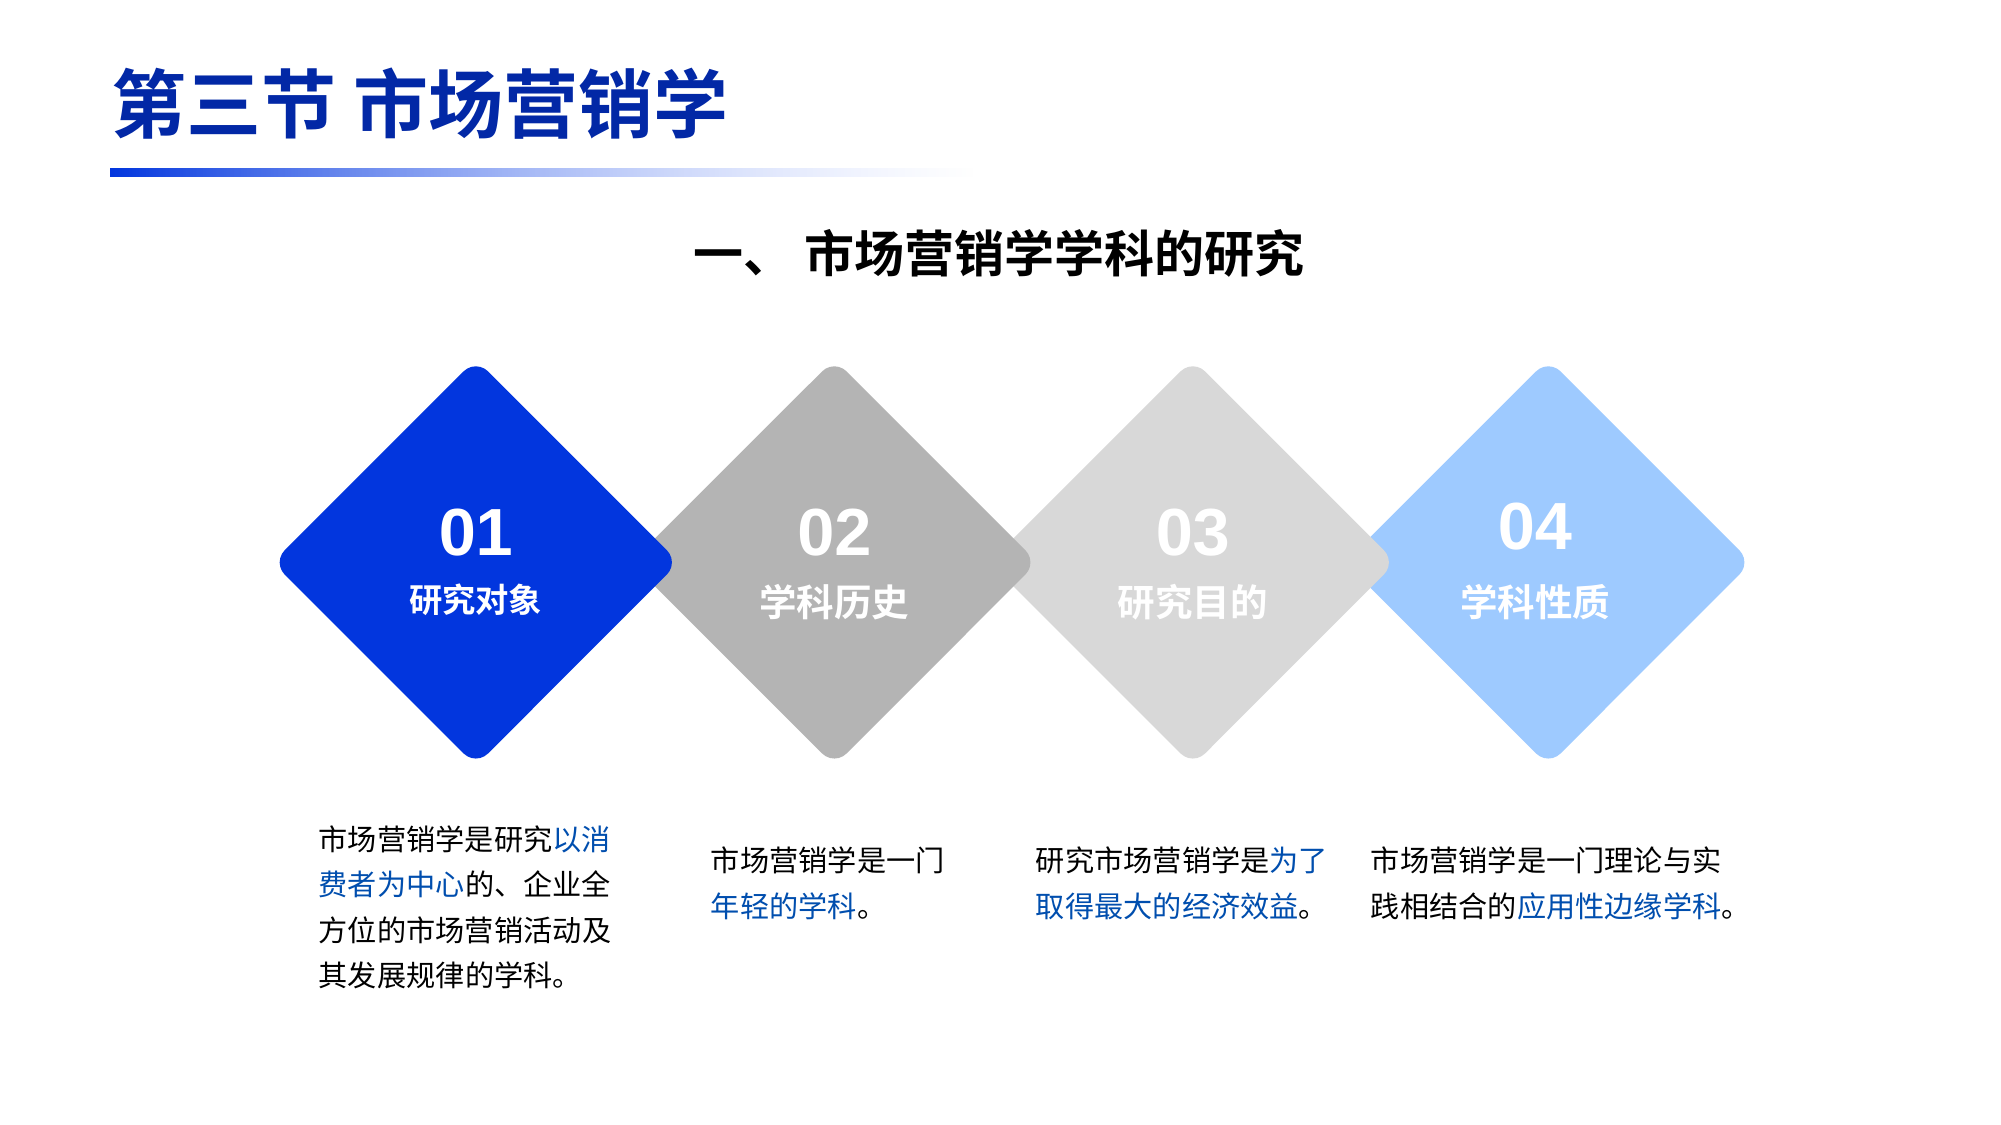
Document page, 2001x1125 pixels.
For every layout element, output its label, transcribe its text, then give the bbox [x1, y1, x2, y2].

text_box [332, 418, 1693, 707]
text_box 研究市场营销学是为了取得最大的经济效益。 [1017, 813, 1352, 942]
text_box 市场营销学是一门年轻的学科。 [692, 813, 976, 942]
text_box 市场营销学是研究以消费者为中心的、企业全方位的市场营销活动及其发展规律的学科。 [300, 792, 651, 1011]
text_box 一、 市场营销学学科的研究 [335, 214, 1662, 290]
text_box 第三节 市场营销学 [96, 50, 806, 155]
text_box 市场营销学是一门理论与实践相结合的应用性边缘学科。 [1352, 813, 1744, 942]
